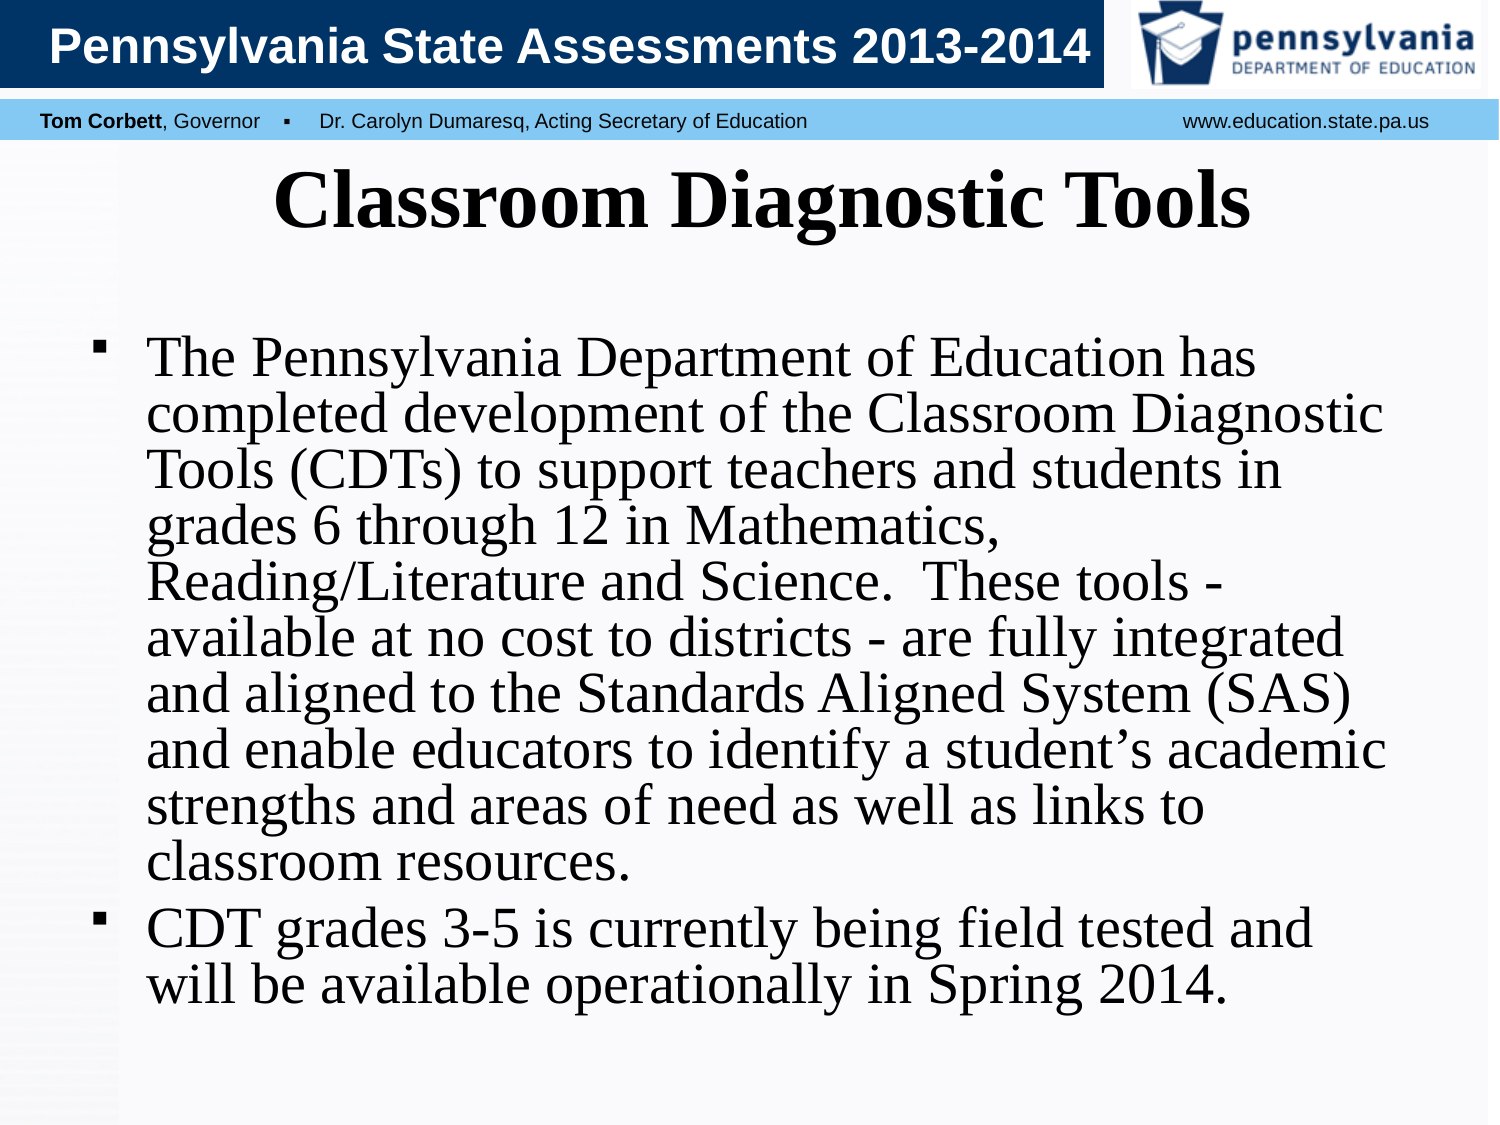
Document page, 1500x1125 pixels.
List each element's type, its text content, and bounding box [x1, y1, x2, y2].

picture [0, 0, 1488, 99]
list The Pennsylvania Department of Education has completed development of the Classroom Diagnostic Tools (CDTs) to support teachers and students in grades 6 through 12 in Mathematics, Reading/Literature and Science. These tools - available at no cost to districts - are fully integrated and aligned to the Standards Aligned System (SAS) and enable educators to identify a student’s academic strengths and areas of need as well as links to classroom resources. CDT grades 3-5 is currently being field tested and will be available operationally in Spring 2014. [75, 262, 1425, 1005]
picture [0, 140, 1488, 1125]
title Classroom Diagnostic Tools [124, 135, 1401, 252]
